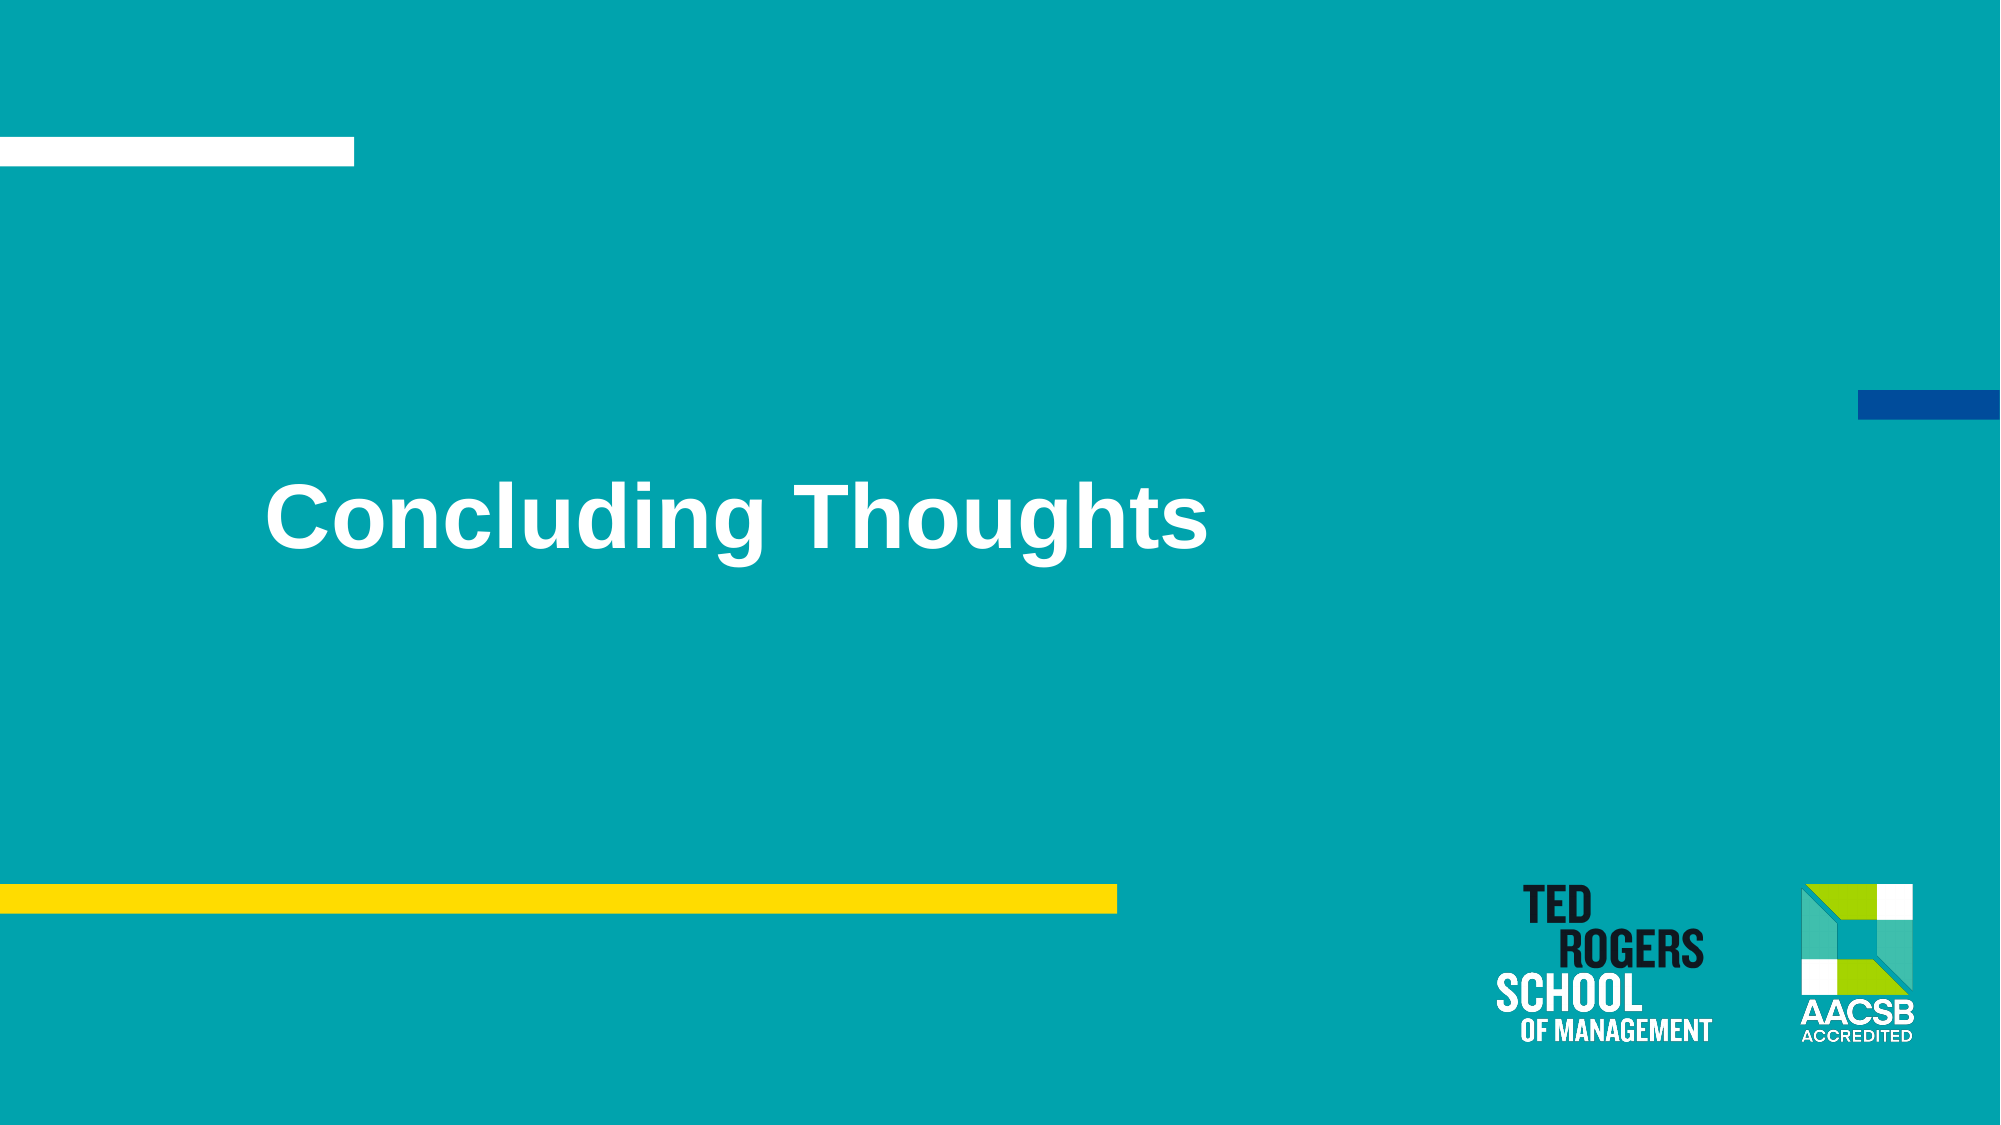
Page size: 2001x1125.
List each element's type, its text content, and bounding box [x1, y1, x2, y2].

picture [1800, 884, 1914, 1043]
title Concluding Thoughts [249, 184, 1750, 576]
picture [1432, 824, 1775, 1113]
